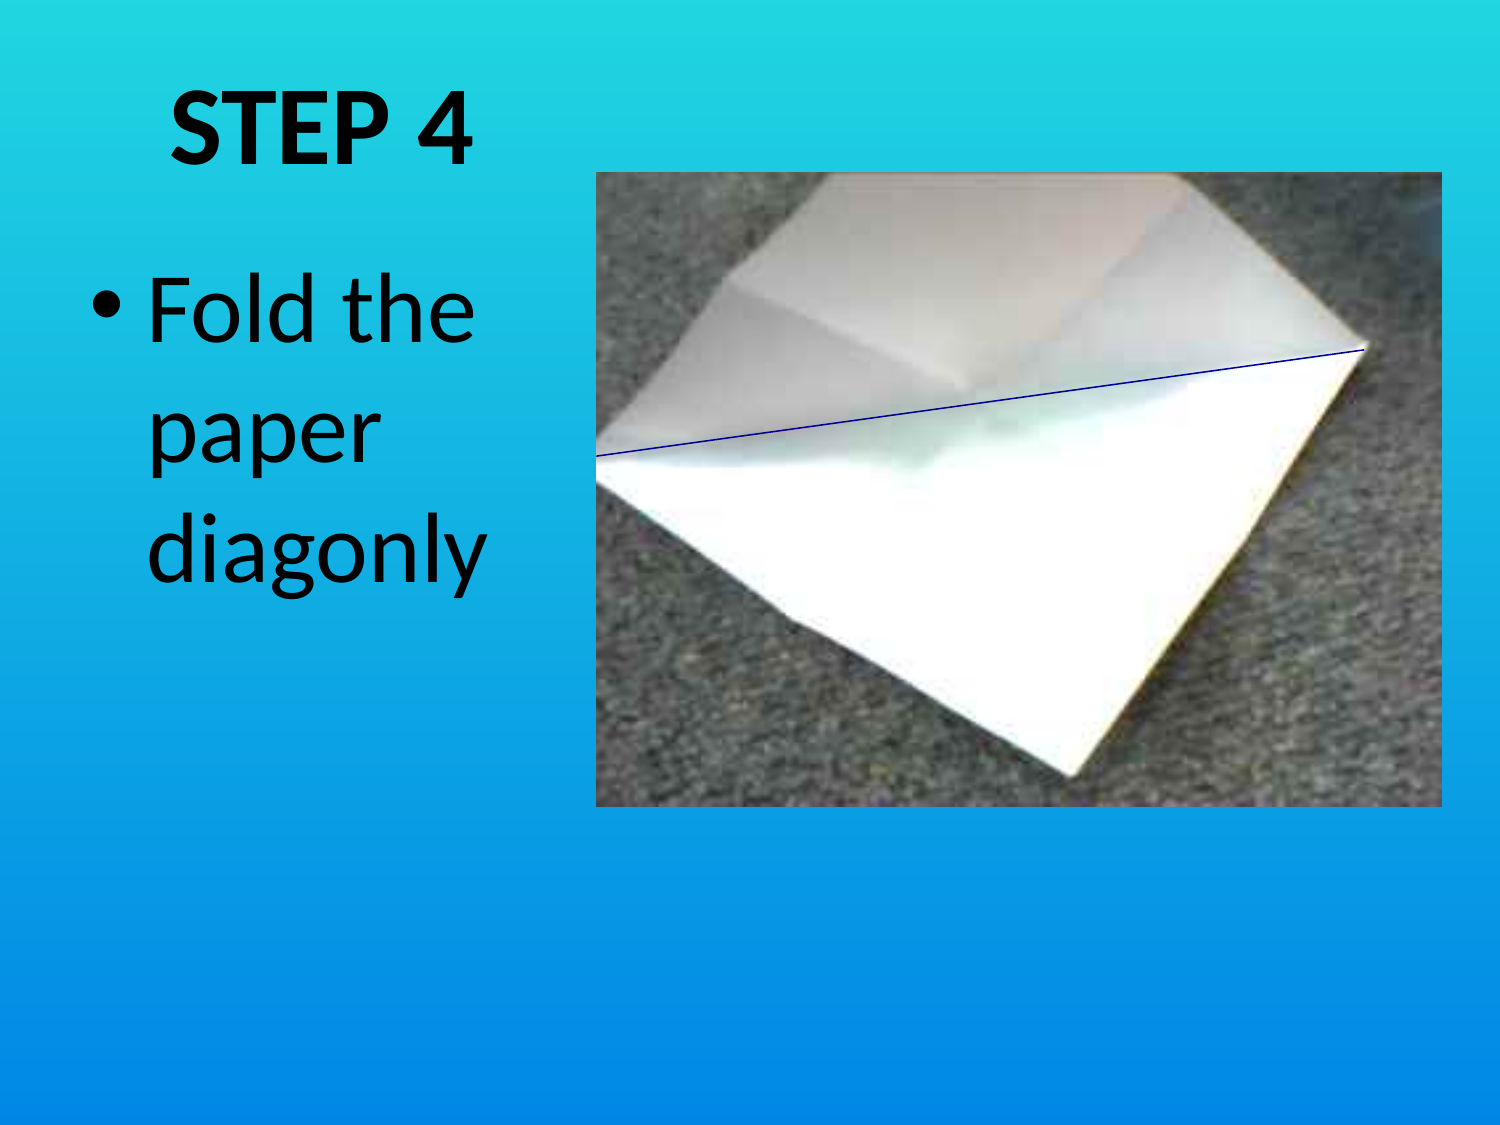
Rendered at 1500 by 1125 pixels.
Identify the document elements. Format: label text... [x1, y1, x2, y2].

text_box STEP 4 [74, 44, 569, 235]
text_box Fold the paper diagonly [74, 235, 569, 1005]
picture [569, 172, 1500, 806]
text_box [596, 349, 1365, 457]
